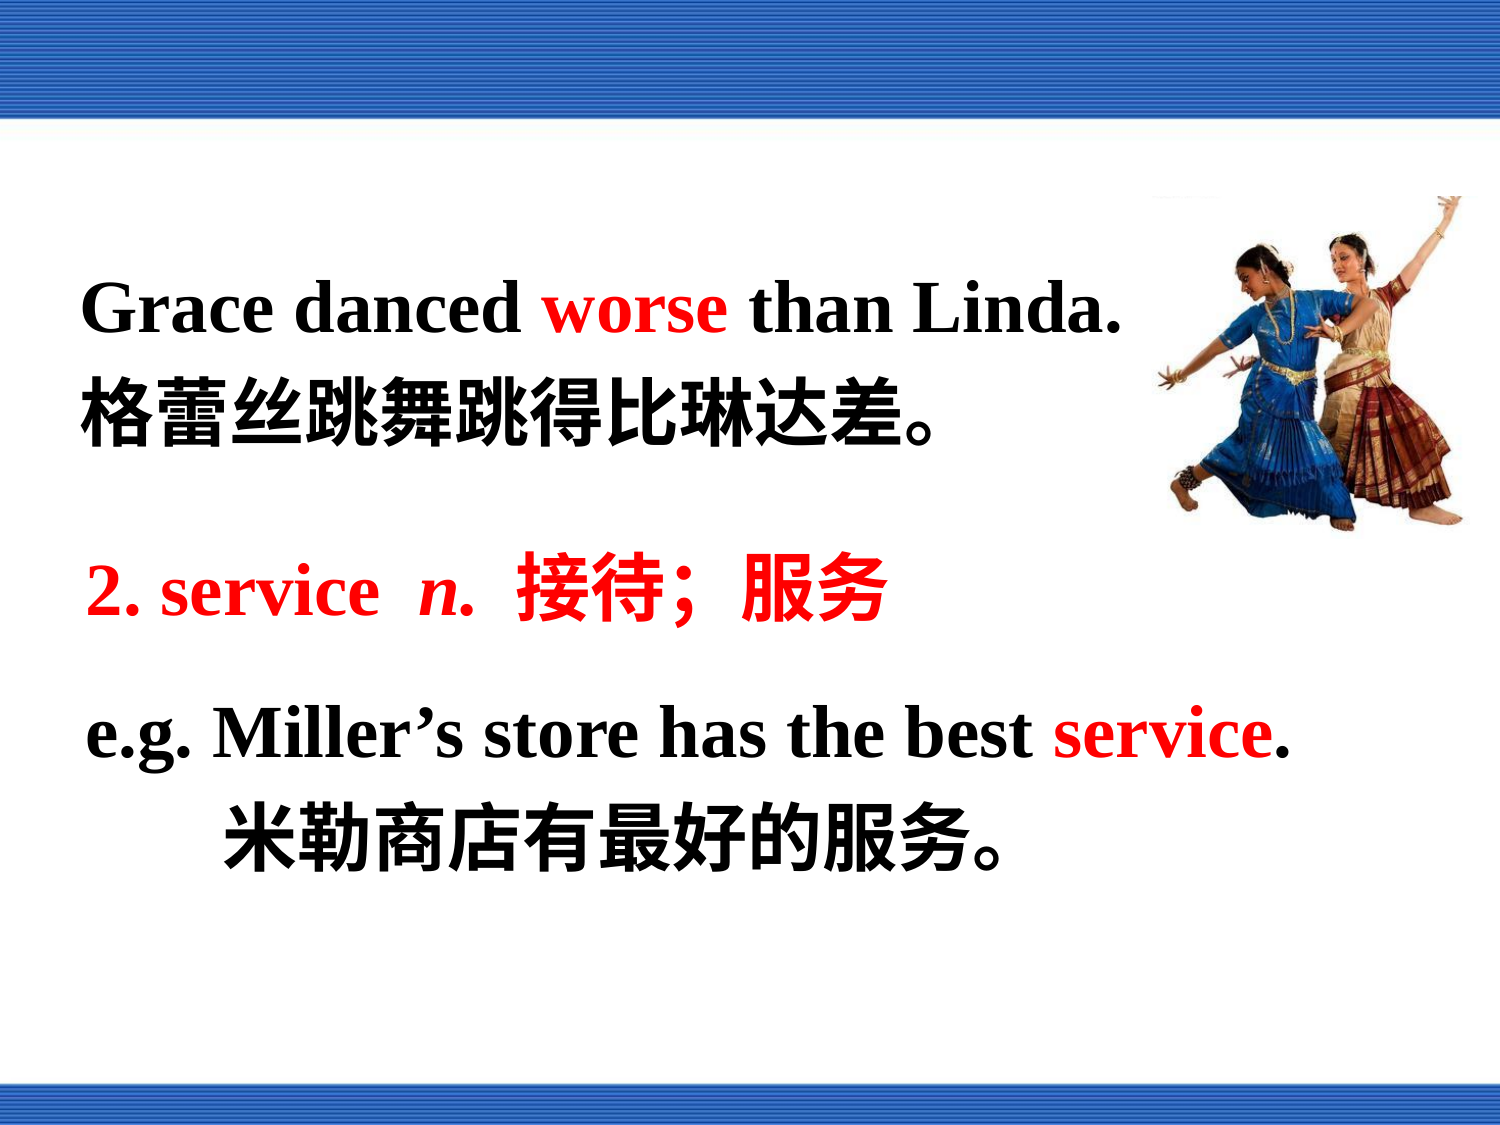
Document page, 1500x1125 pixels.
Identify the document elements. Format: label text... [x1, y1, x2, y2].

text_box 2. service n. 接待；服务 [70, 515, 1010, 638]
text_box Grace danced worse than Linda. 格蕾丝跳舞跳得比琳达差。 [64, 231, 1146, 463]
picture [0, 0, 1500, 1125]
text_box e.g. Miller’s store has the best service. 米勒商店有最好的服务。 [70, 656, 1424, 888]
